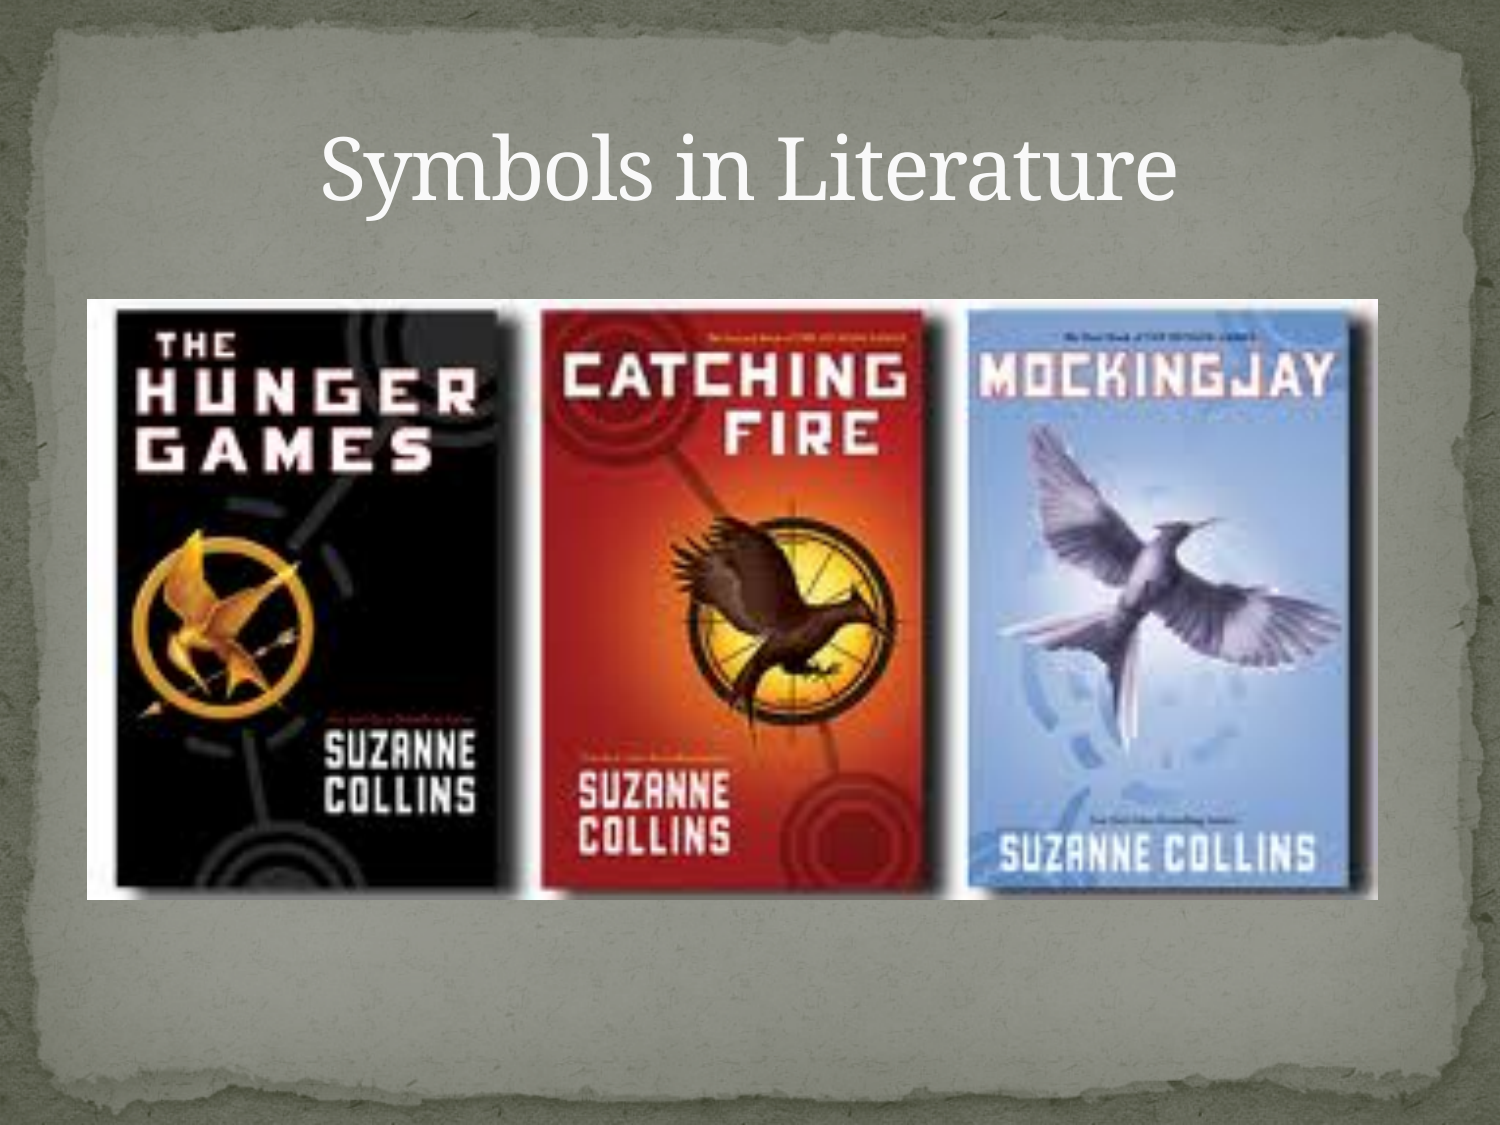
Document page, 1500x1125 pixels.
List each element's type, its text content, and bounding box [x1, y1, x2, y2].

title Symbols in Literature [74, 24, 1425, 225]
picture [87, 299, 1379, 901]
